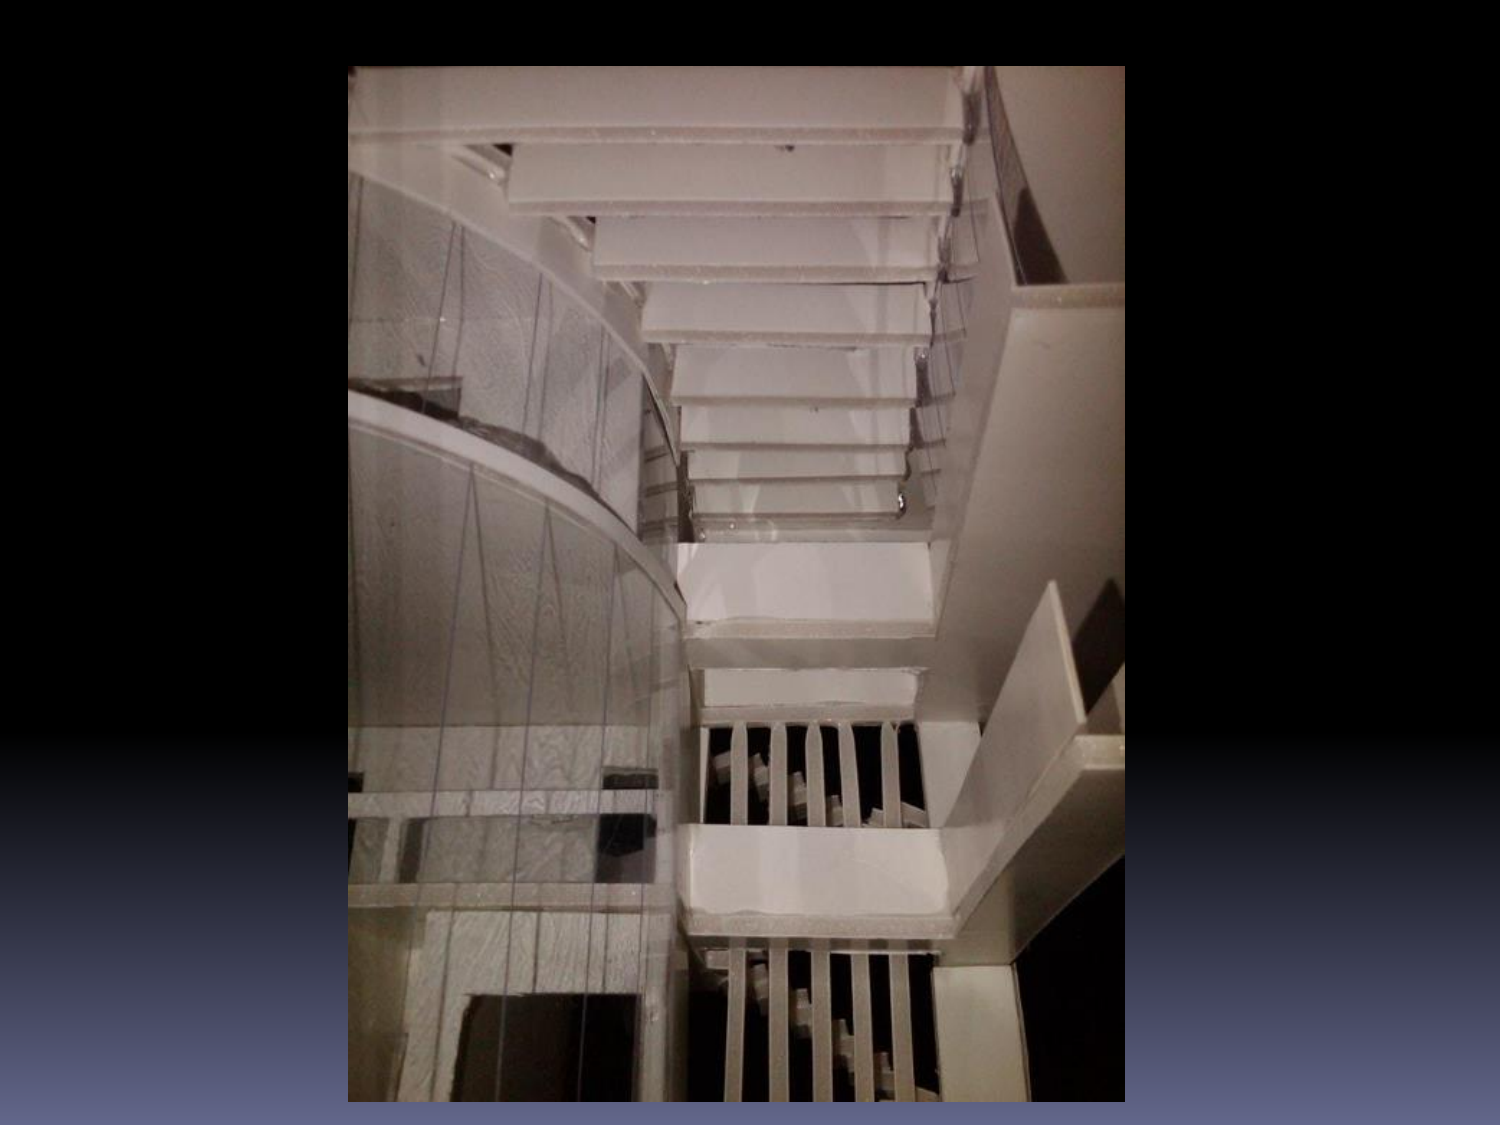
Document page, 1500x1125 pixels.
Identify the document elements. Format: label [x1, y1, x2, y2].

picture [347, 65, 1125, 1102]
